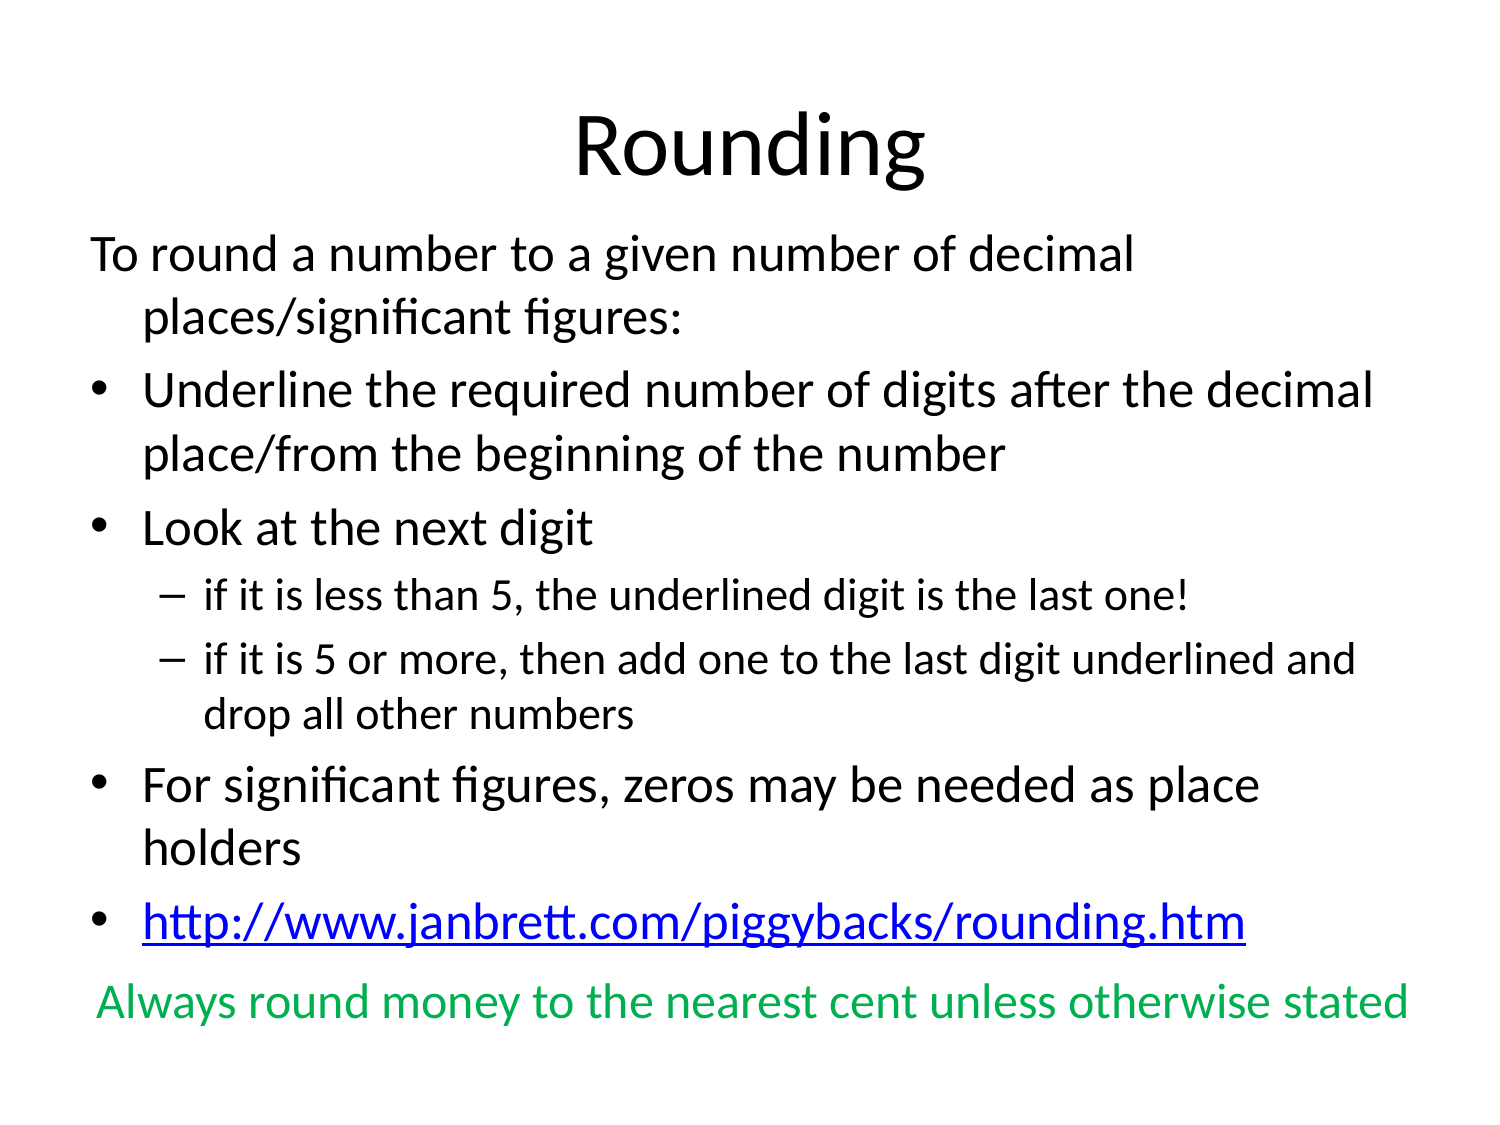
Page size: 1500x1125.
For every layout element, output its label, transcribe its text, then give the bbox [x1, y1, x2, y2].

text_box Always round money to the nearest cent unless otherwise stated [82, 960, 1454, 1036]
list To round a number to a given number of decimal places/significant figures: Underline the required number of digits after the decimal place/from the beginning of the number Look at the next digit if it is less than 5, the underlined digit is the last one! if it is 5 or more, then add one to the last digit underlined and drop all other numbers For significant figures, zeros may be needed as place holders http://www.janbrett.com/piggybacks/rounding.htm [75, 210, 1425, 961]
title Rounding [75, 45, 1425, 210]
